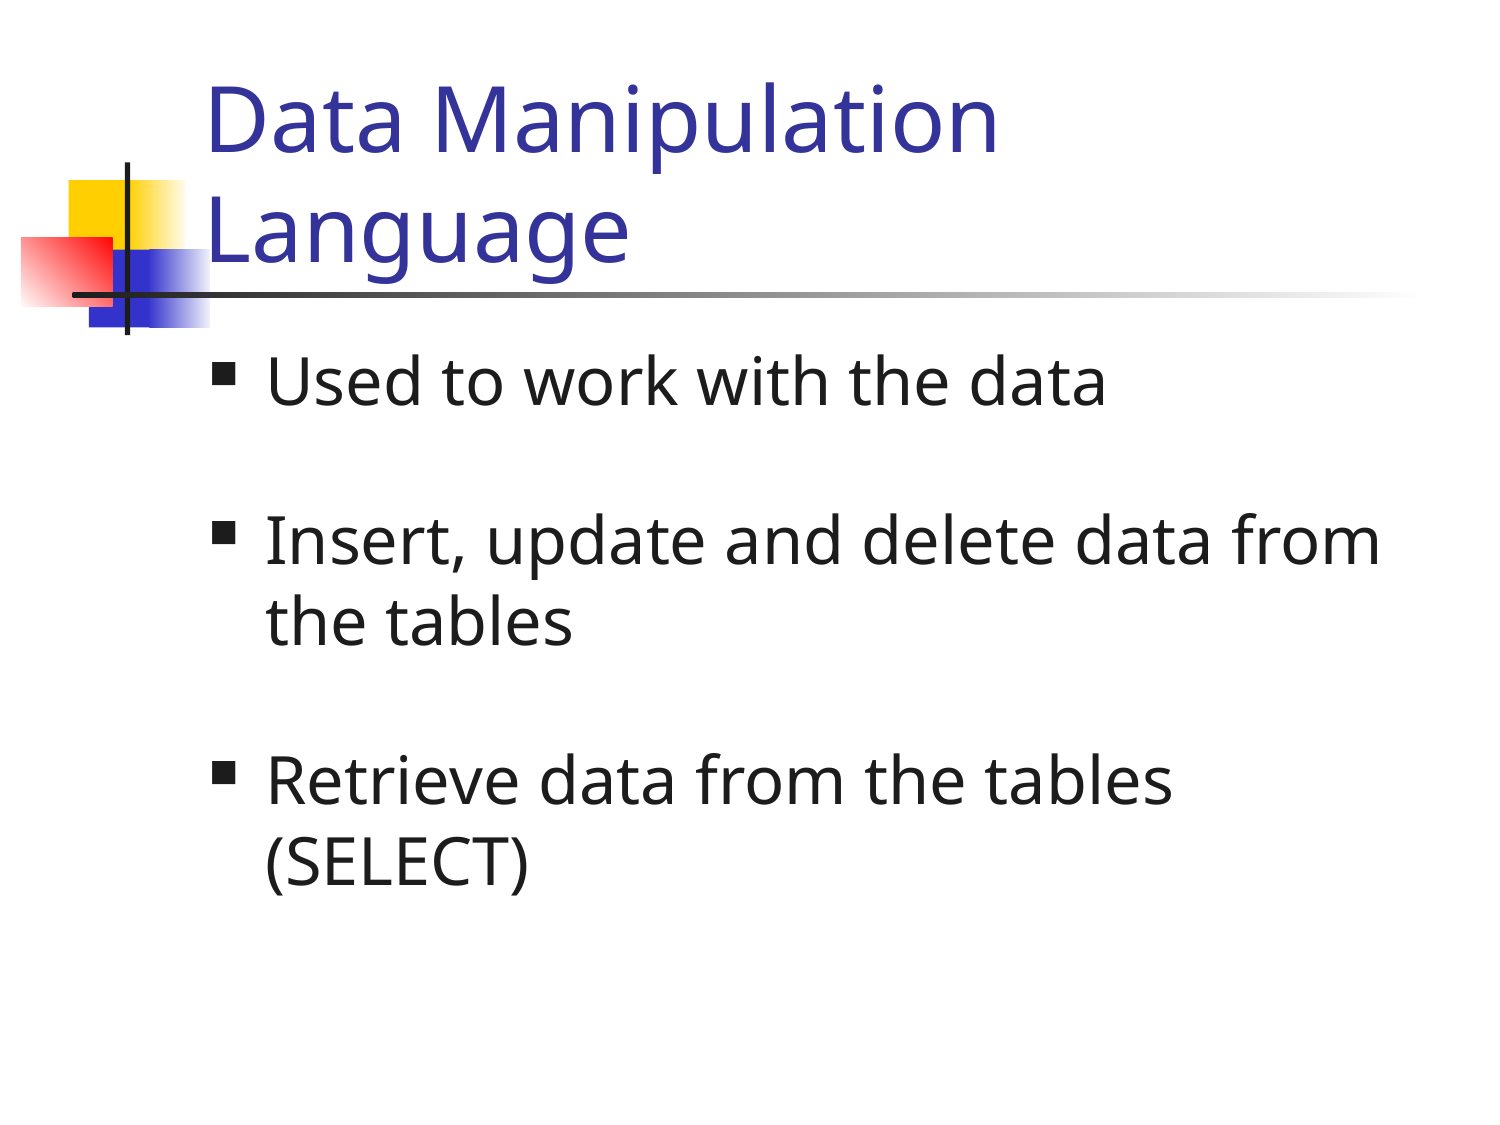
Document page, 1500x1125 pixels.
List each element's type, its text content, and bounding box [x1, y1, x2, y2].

list Used to work with the data Insert, update and delete data from the tables Retrieve data from the tables (SELECT) [193, 331, 1469, 1006]
title Data Manipulation Language [188, 101, 1468, 289]
